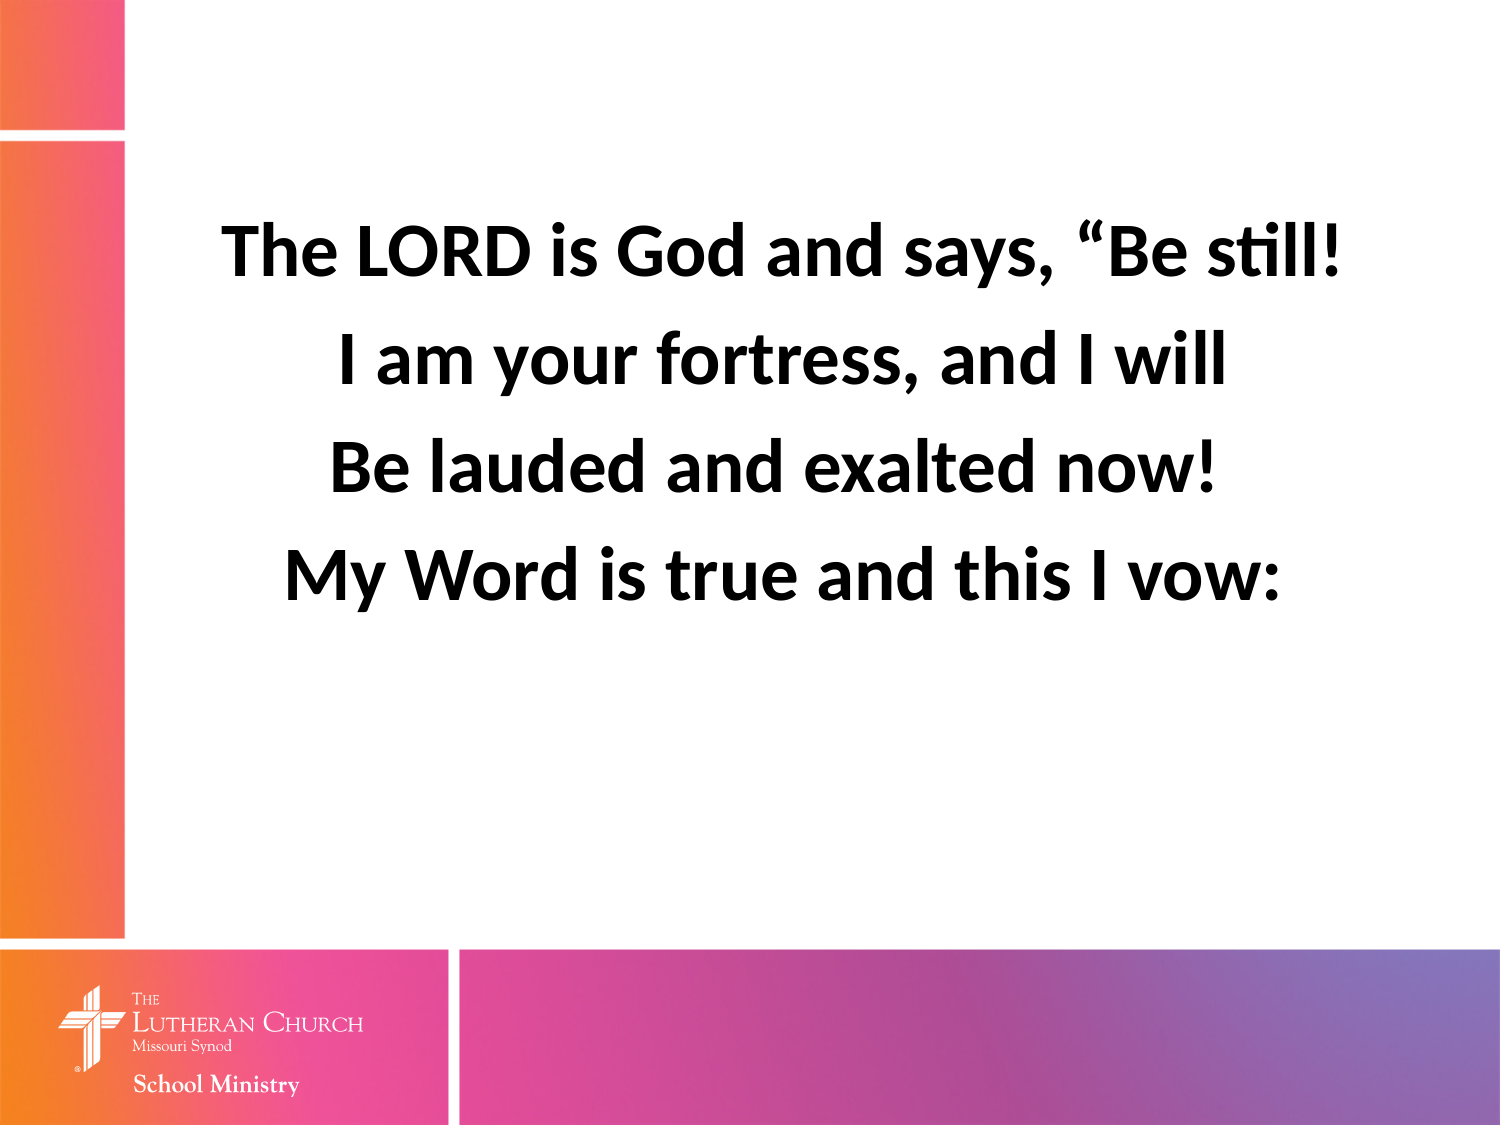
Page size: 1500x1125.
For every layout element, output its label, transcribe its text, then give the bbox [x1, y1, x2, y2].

list The LORD is God and says, “Be still! I am your fortress, and I will Be lauded and exalted now! My Word is true and this I vow: [170, 191, 1397, 731]
picture [0, 0, 1500, 1125]
